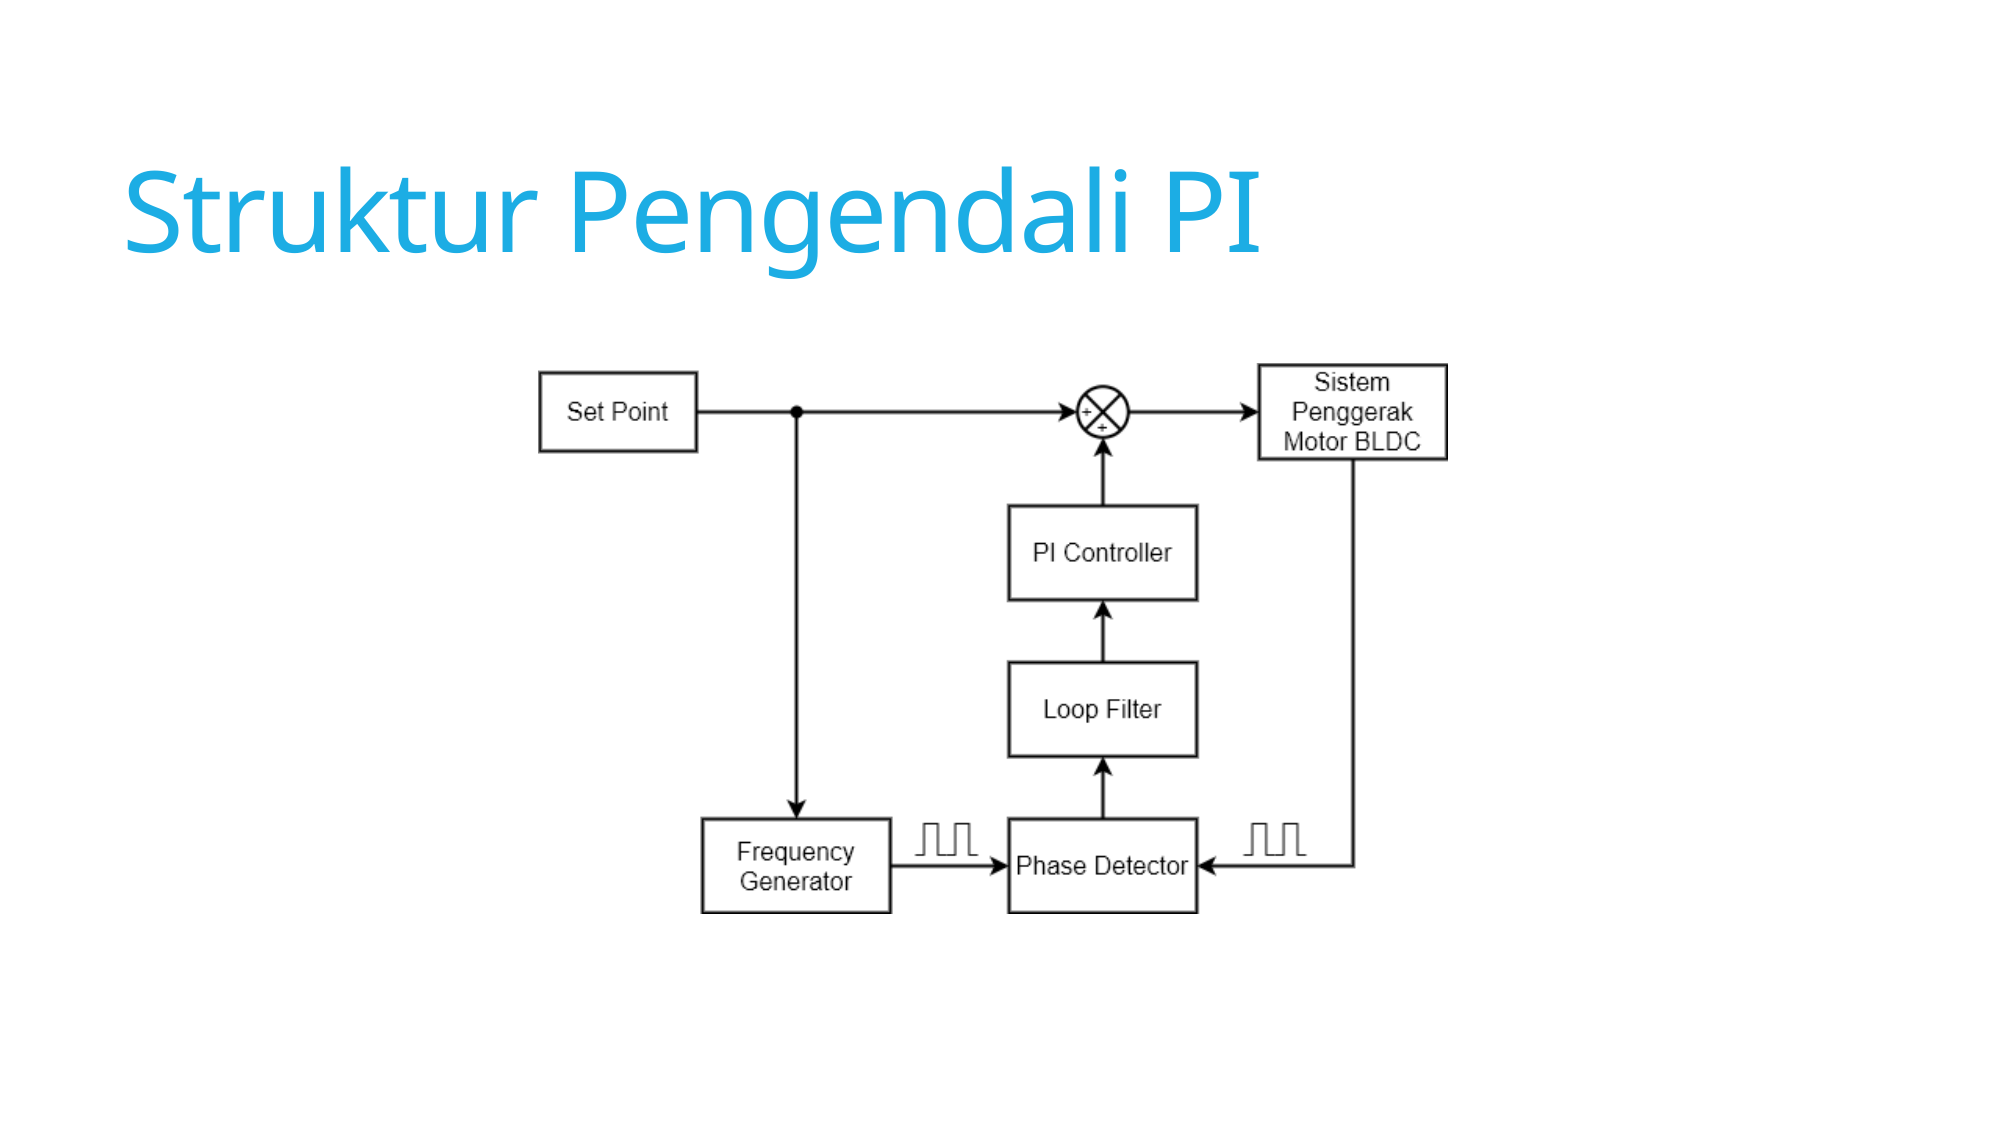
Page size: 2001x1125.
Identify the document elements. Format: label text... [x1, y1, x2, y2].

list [538, 363, 1448, 915]
title Struktur Pengendali PI [107, 81, 1875, 354]
